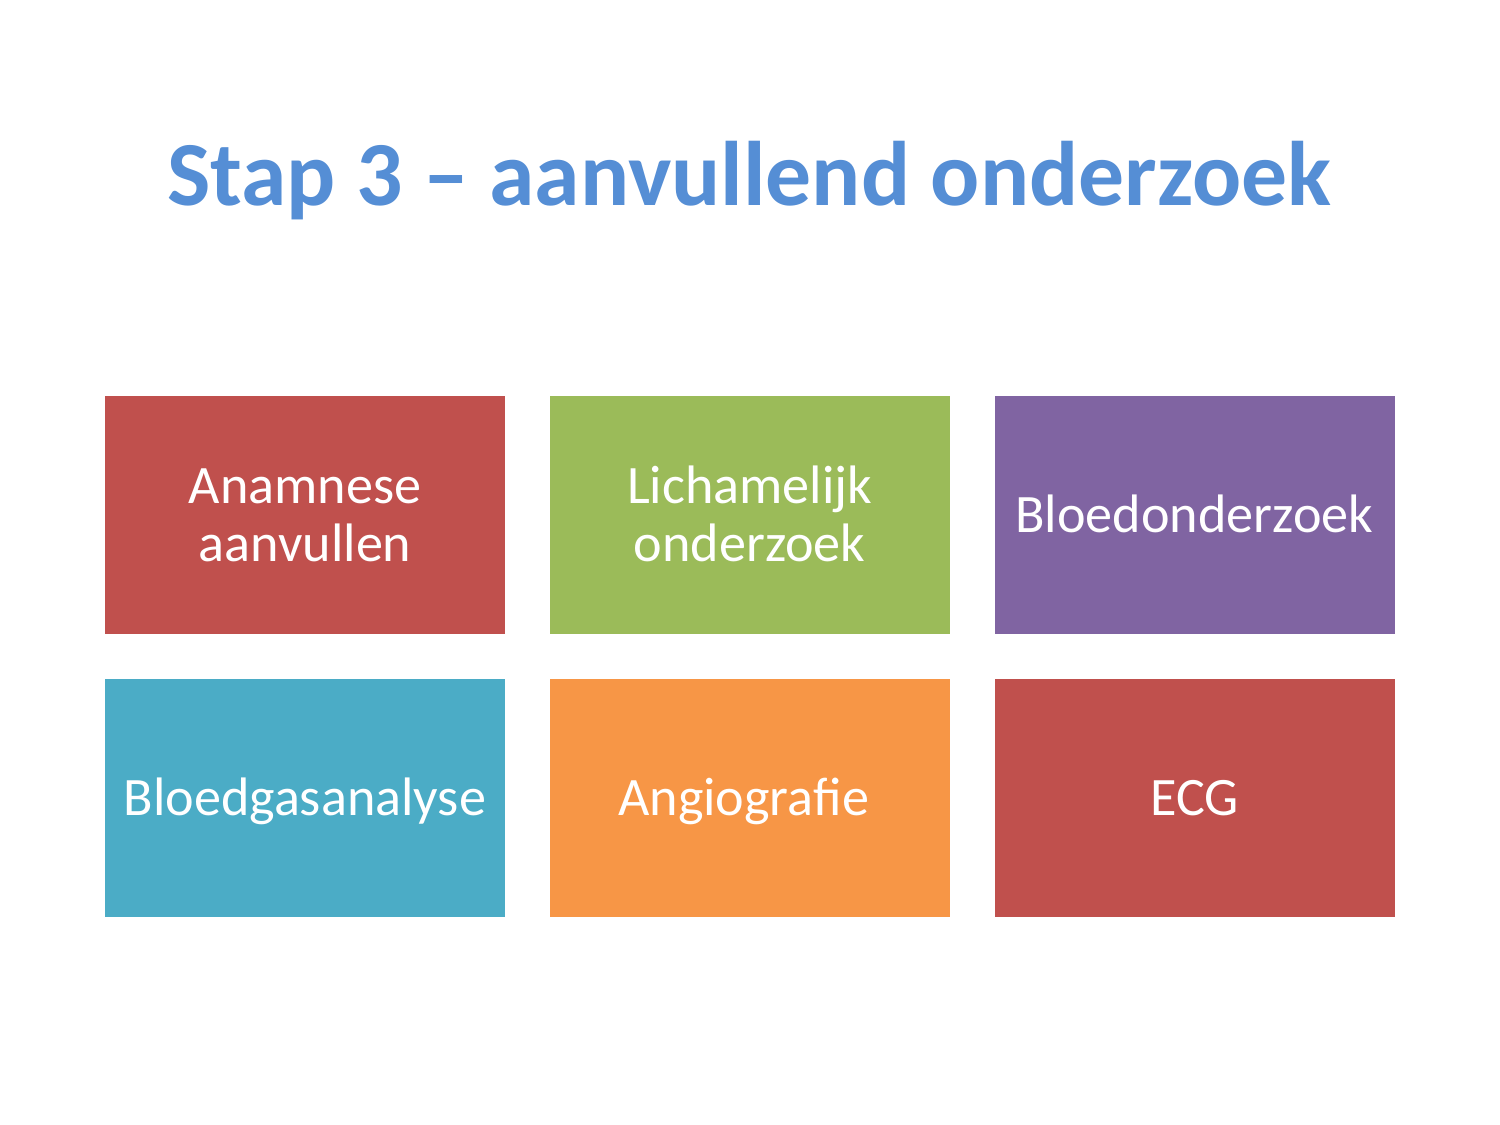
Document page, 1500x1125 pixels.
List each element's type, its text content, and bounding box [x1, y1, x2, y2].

title Stap 3 – aanvullend onderzoek [103, 59, 1397, 278]
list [102, 299, 1398, 1014]
